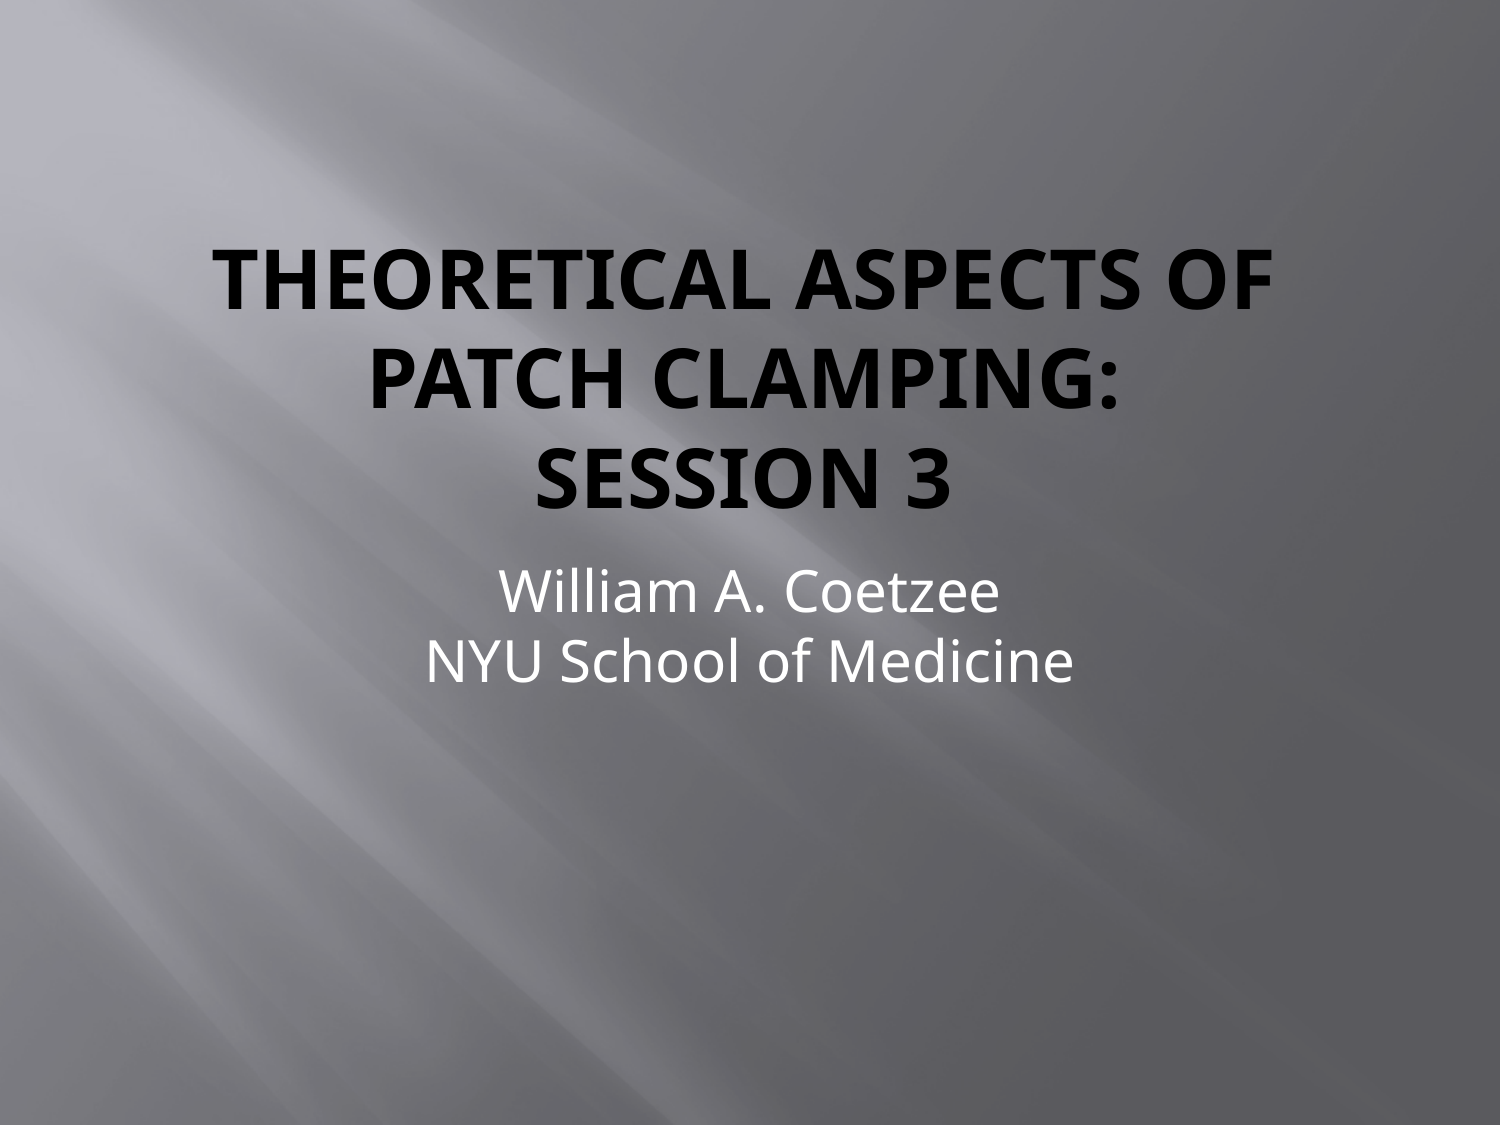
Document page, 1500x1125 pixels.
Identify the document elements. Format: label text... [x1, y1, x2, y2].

title theoretical Aspects of patch clamping: Session 3 [69, 224, 1420, 525]
subtitle William A. Coetzee NYU School of Medicine [225, 546, 1275, 834]
